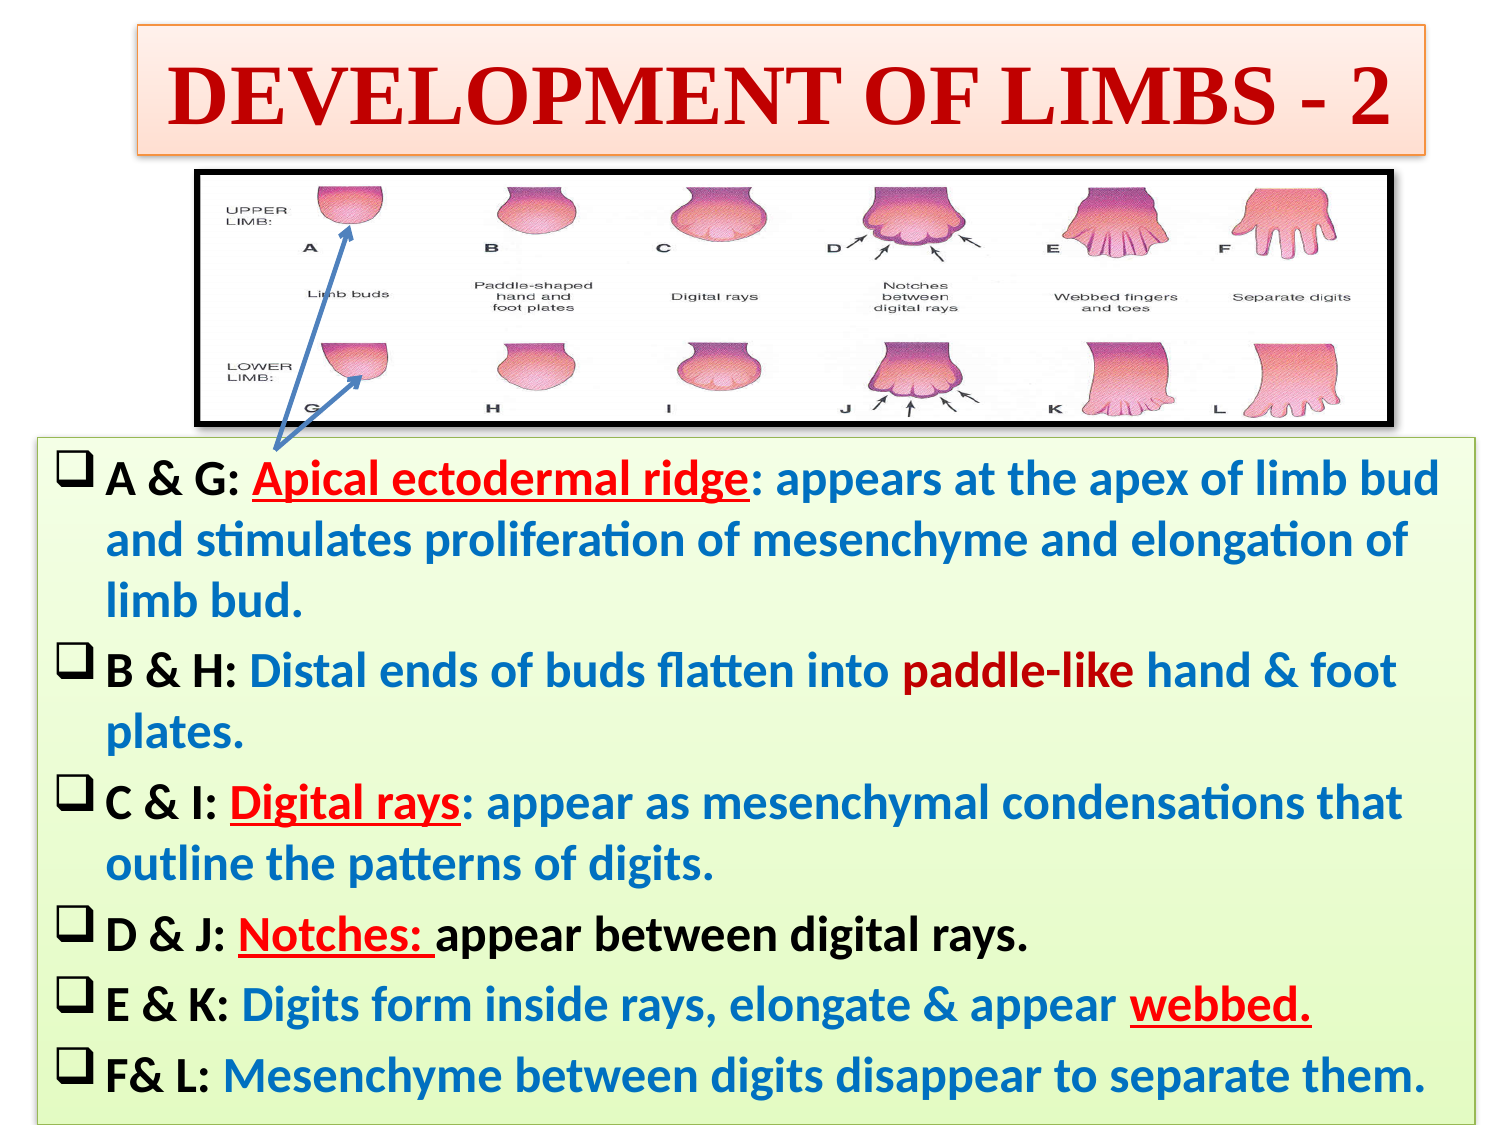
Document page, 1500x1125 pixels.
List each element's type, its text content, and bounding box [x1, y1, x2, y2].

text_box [199, 299, 426, 376]
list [199, 174, 1388, 422]
title DEVELOPMENT OF LIMBS - 2 [137, 24, 1426, 156]
list A & G: Apical ectodermal ridge: appears at the apex of limb bud and stimulates proliferation of mesenchyme and elongation of limb bud. B & H: Distal ends of buds flatten into paddle-like hand & foot plates. C & I: Digital rays: appear as mesenchymal condensations that outline the patterns of digits. D & J: Notches: appear between digital rays. E & K: Digits form inside rays, elongate & appear webbed. F& L: Mesenchyme between digits disappear to separate them. [37, 437, 1476, 1125]
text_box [274, 374, 363, 451]
